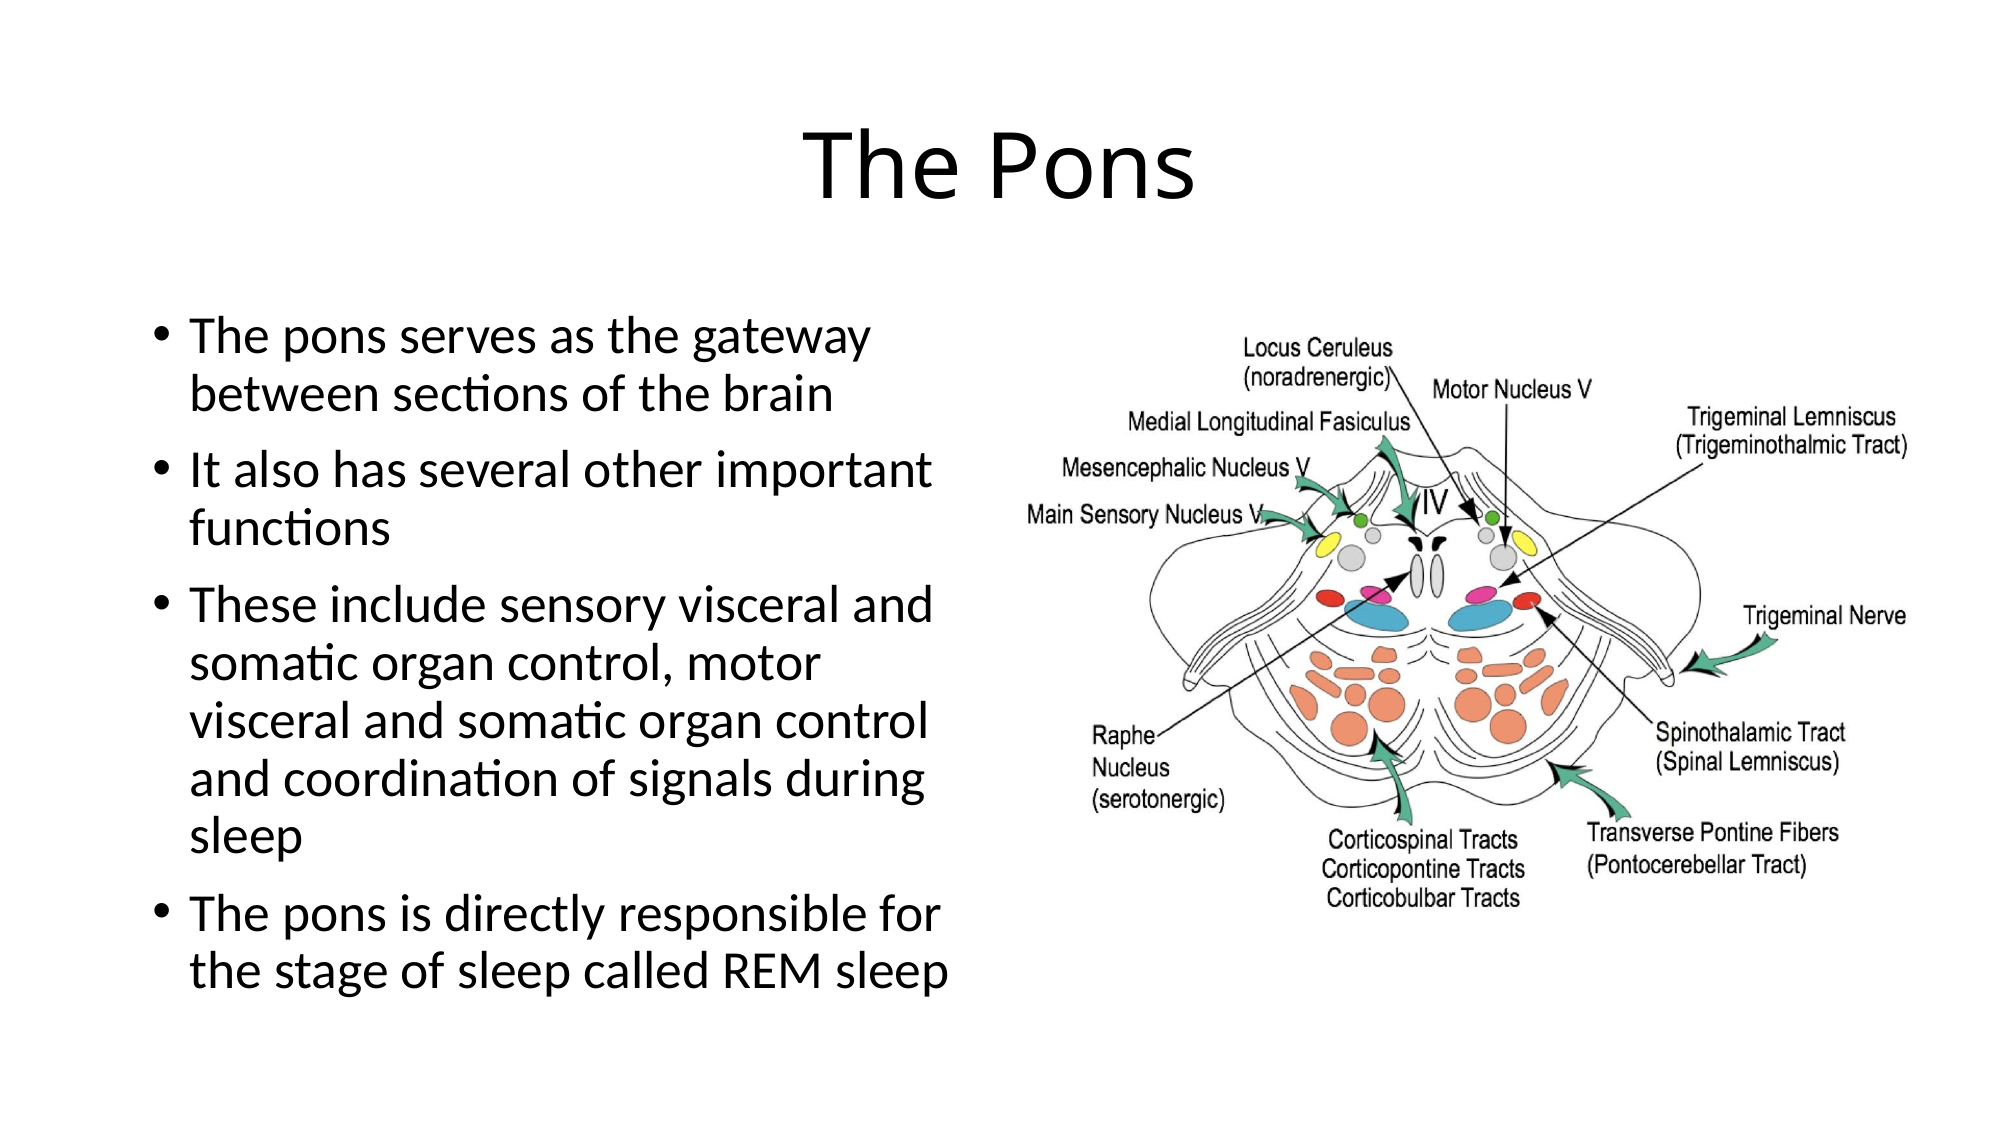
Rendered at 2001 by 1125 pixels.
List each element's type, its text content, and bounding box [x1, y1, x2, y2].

title The Pons [137, 59, 1863, 278]
list The pons serves as the gateway between sections of the brain It also has several other important functions These include sensory visceral and somatic organ control, motor visceral and somatic organ control and coordination of signals during sleep The pons is directly responsible for the stage of sleep called REM sleep [137, 299, 988, 1014]
picture [1026, 331, 1915, 915]
